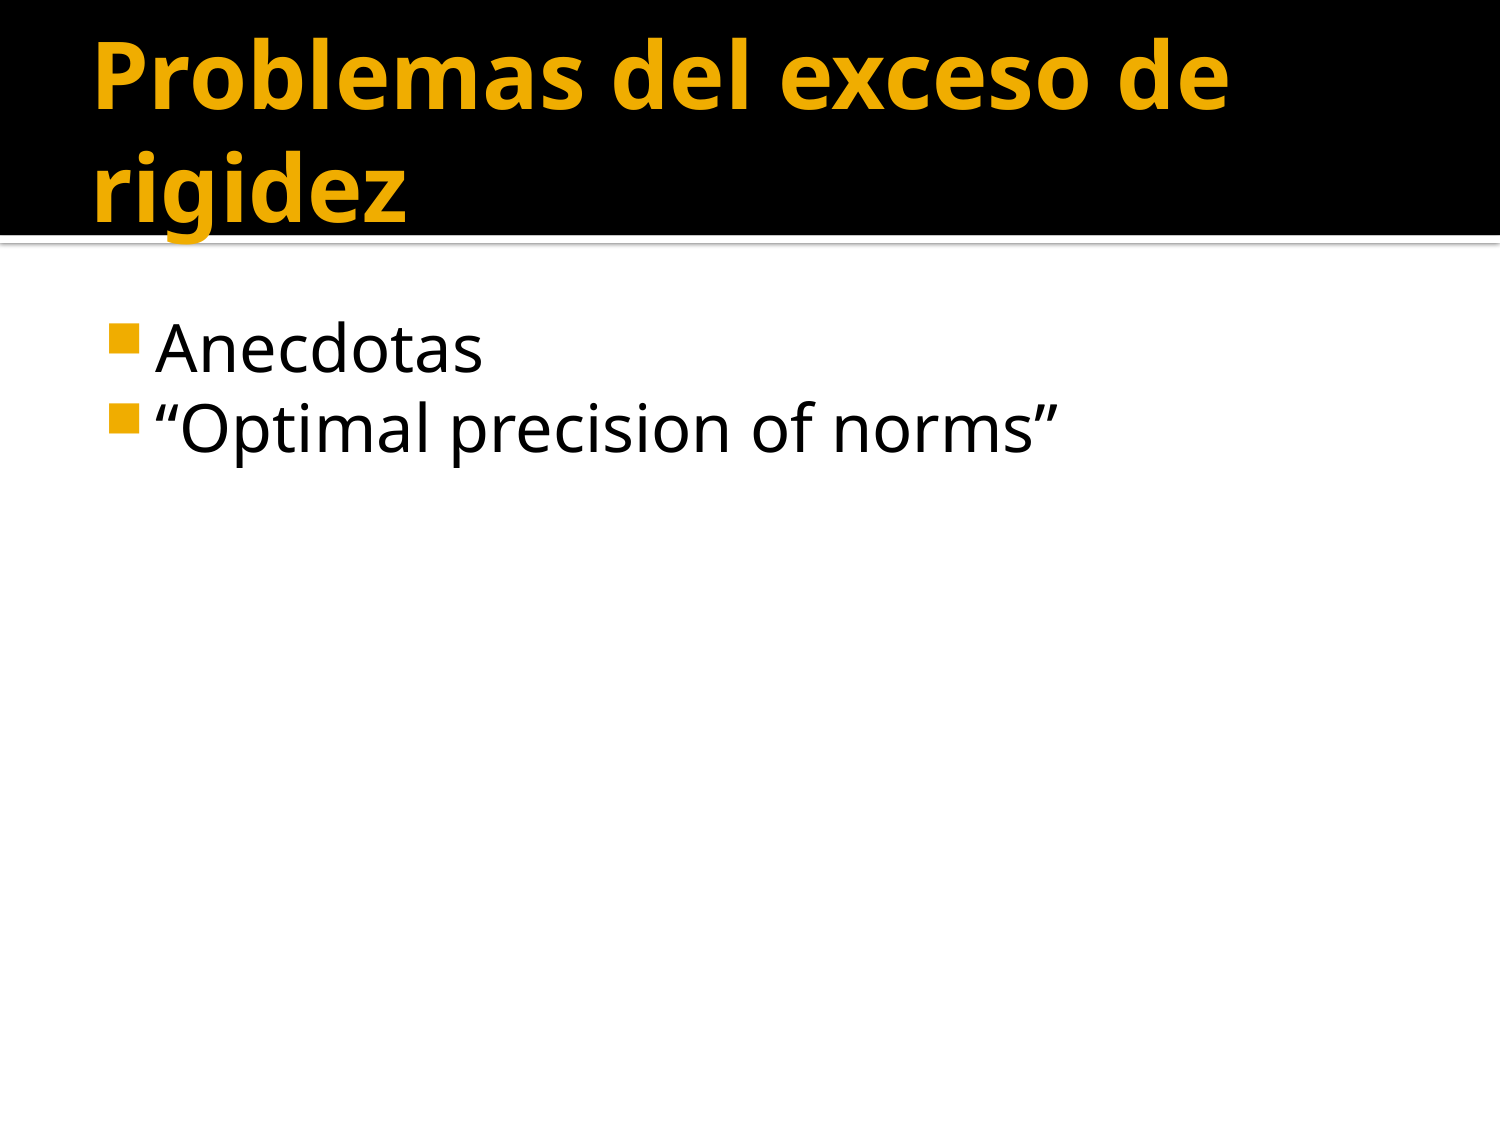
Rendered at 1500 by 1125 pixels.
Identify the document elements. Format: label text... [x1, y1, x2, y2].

list Anecdotas “Optimal precision of norms” [74, 290, 1426, 1051]
title Problemas del exceso de rigidez [75, 25, 1425, 231]
